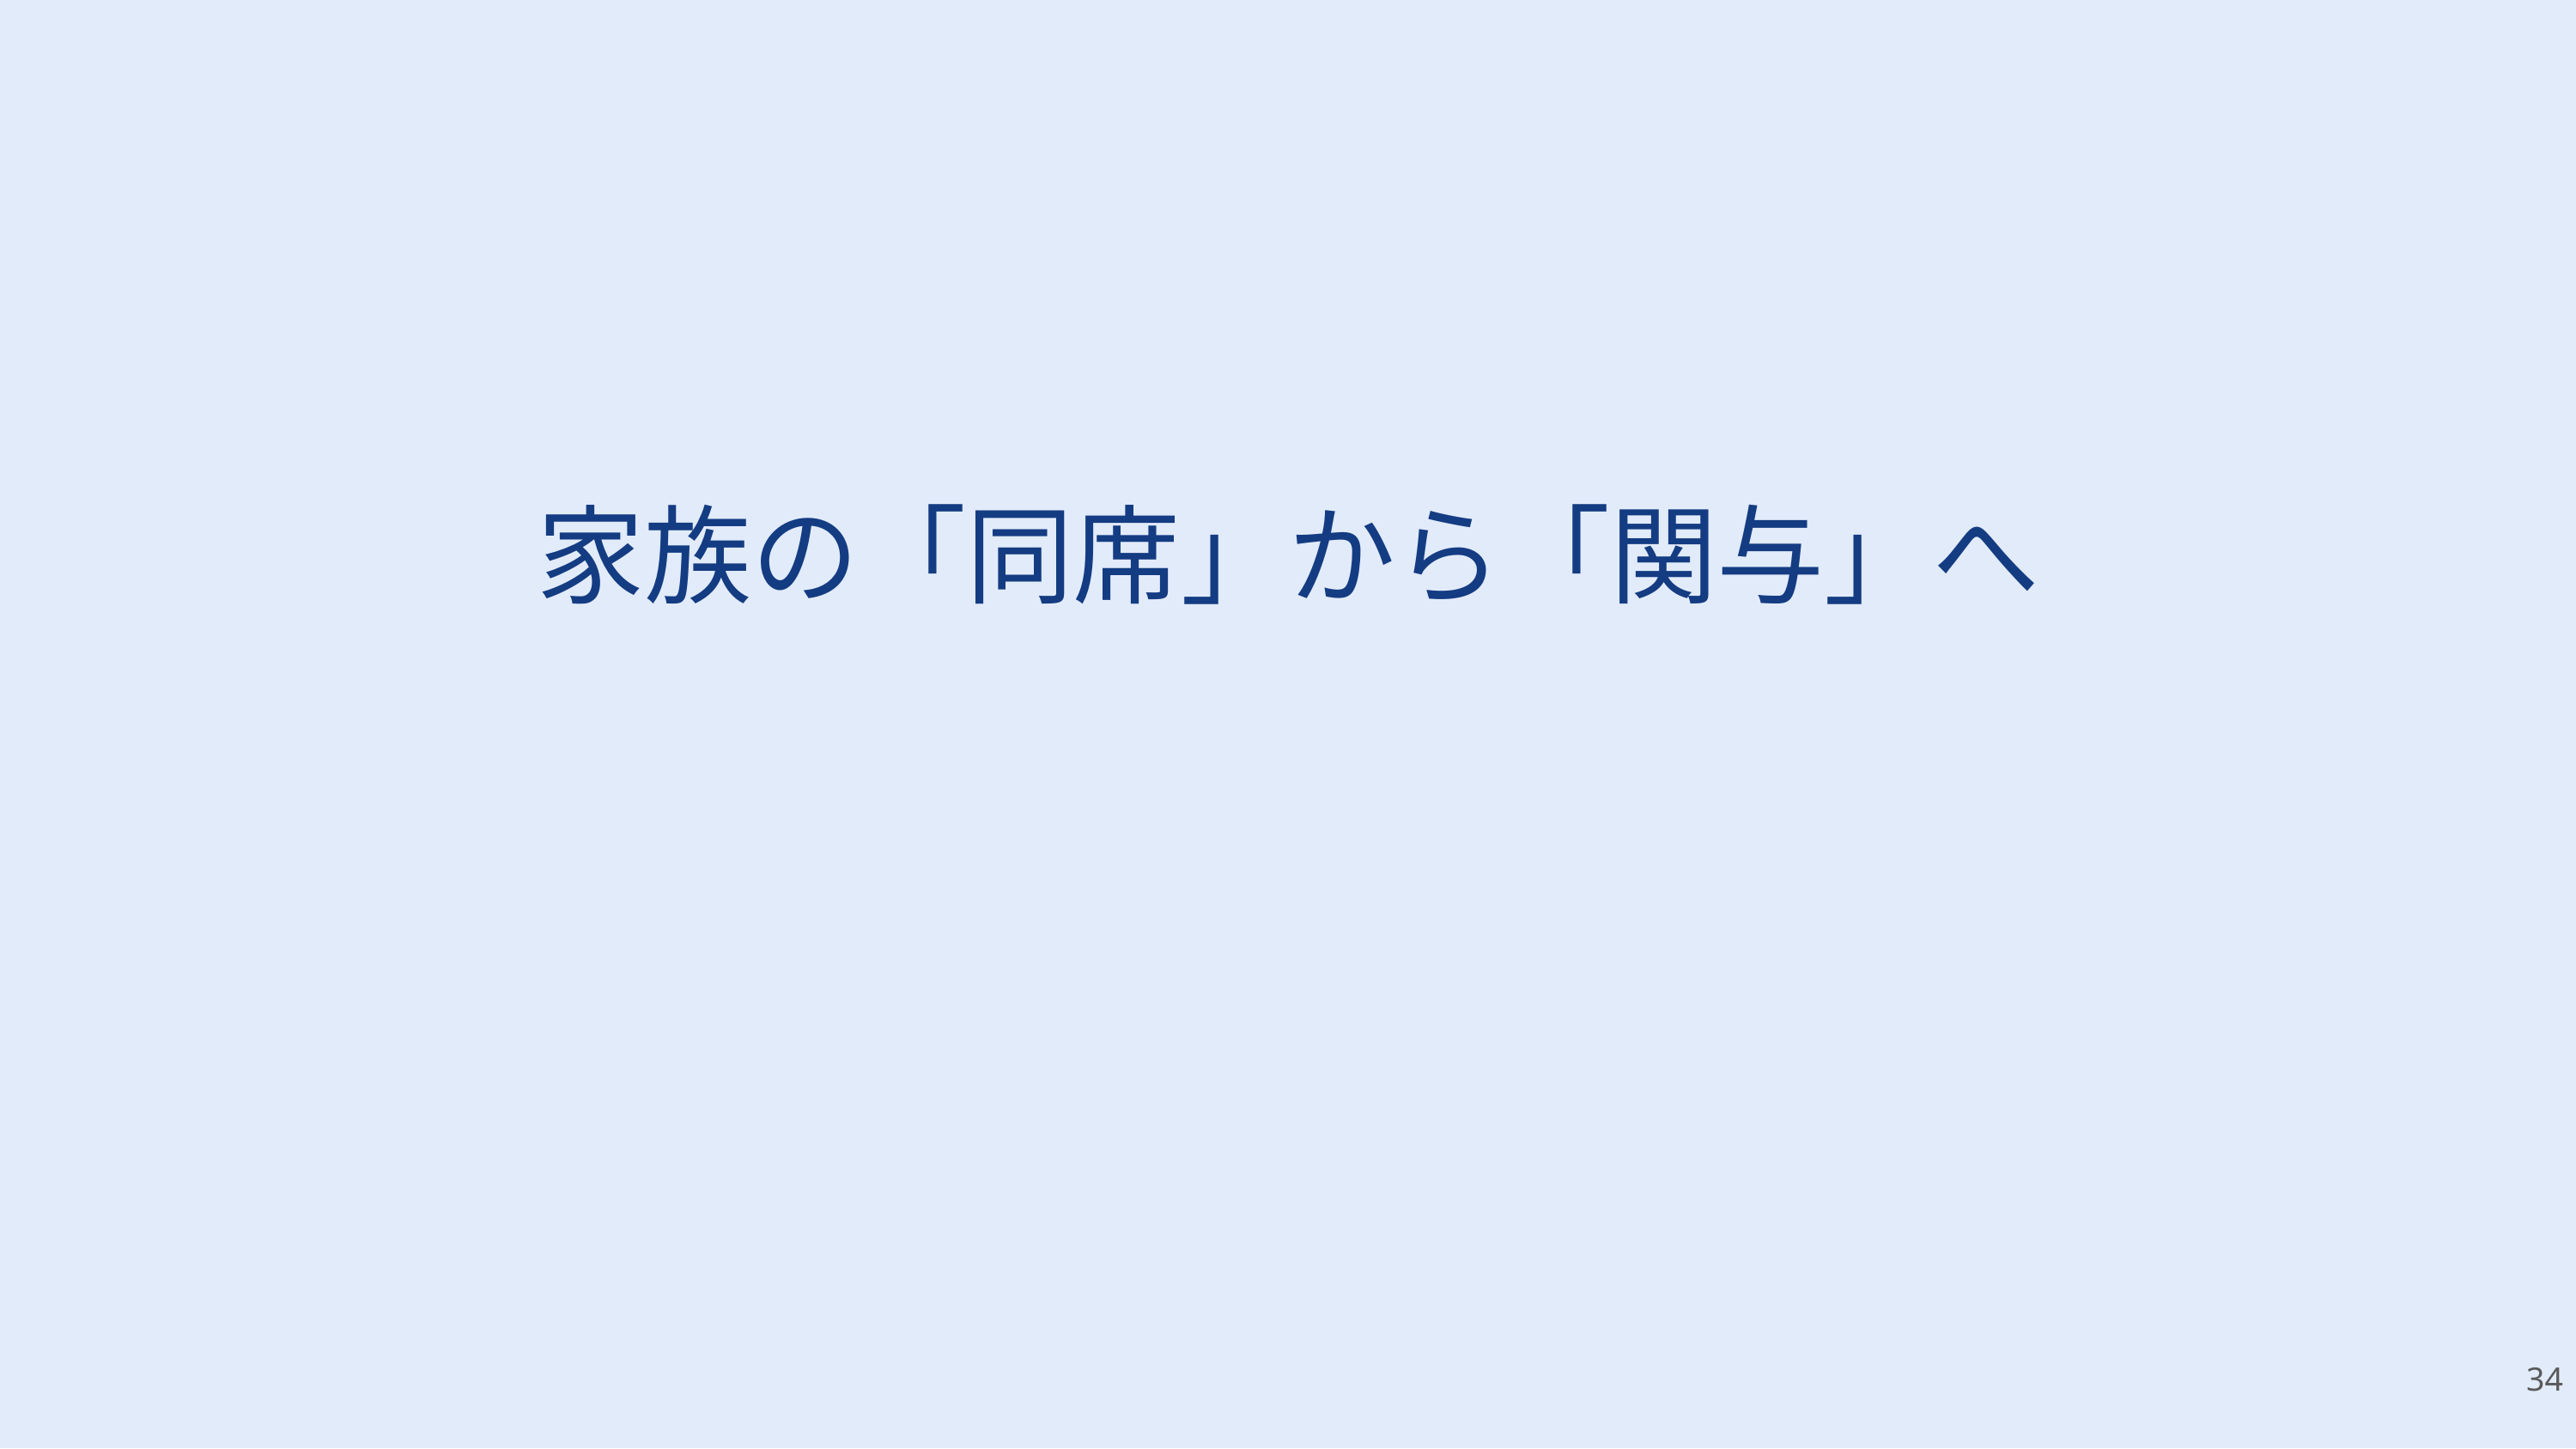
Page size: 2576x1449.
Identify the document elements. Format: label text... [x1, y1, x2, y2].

slide_number 34 [2458, 1342, 2576, 1420]
title 家族の「同席」から「関与」へ [121, 397, 2455, 724]
